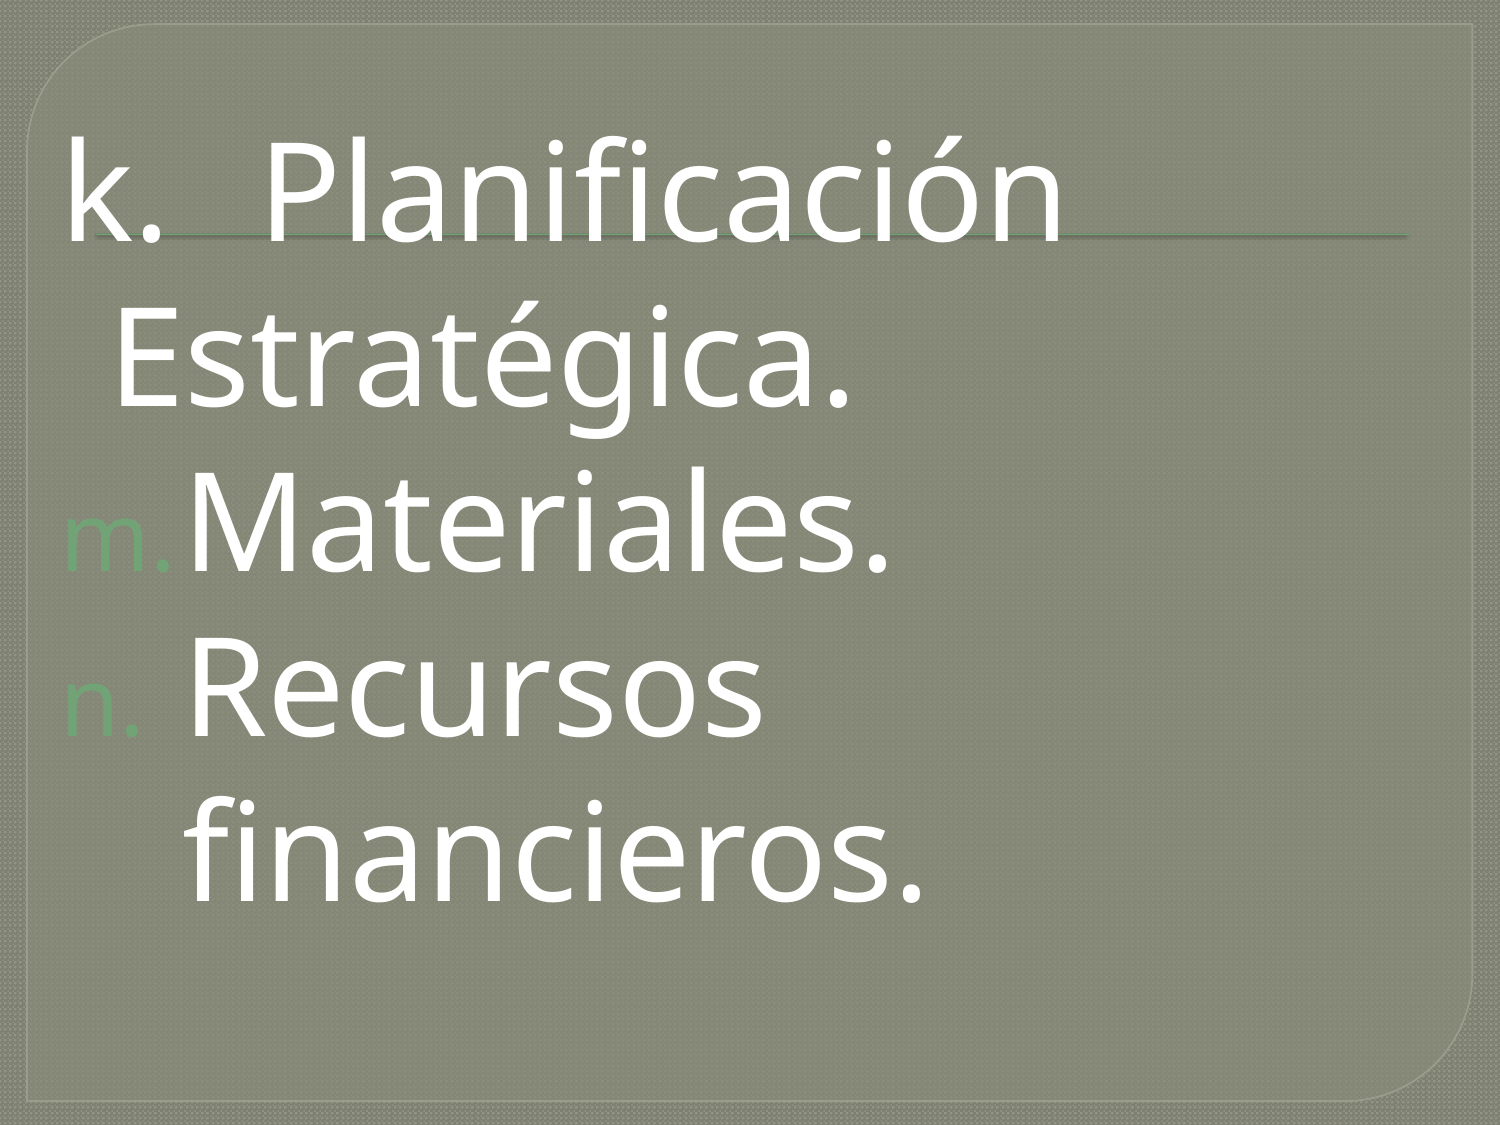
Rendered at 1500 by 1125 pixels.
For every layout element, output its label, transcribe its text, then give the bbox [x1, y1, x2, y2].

list k. Planificación Estratégica. Materiales. Recursos financieros. [45, 96, 1471, 1000]
